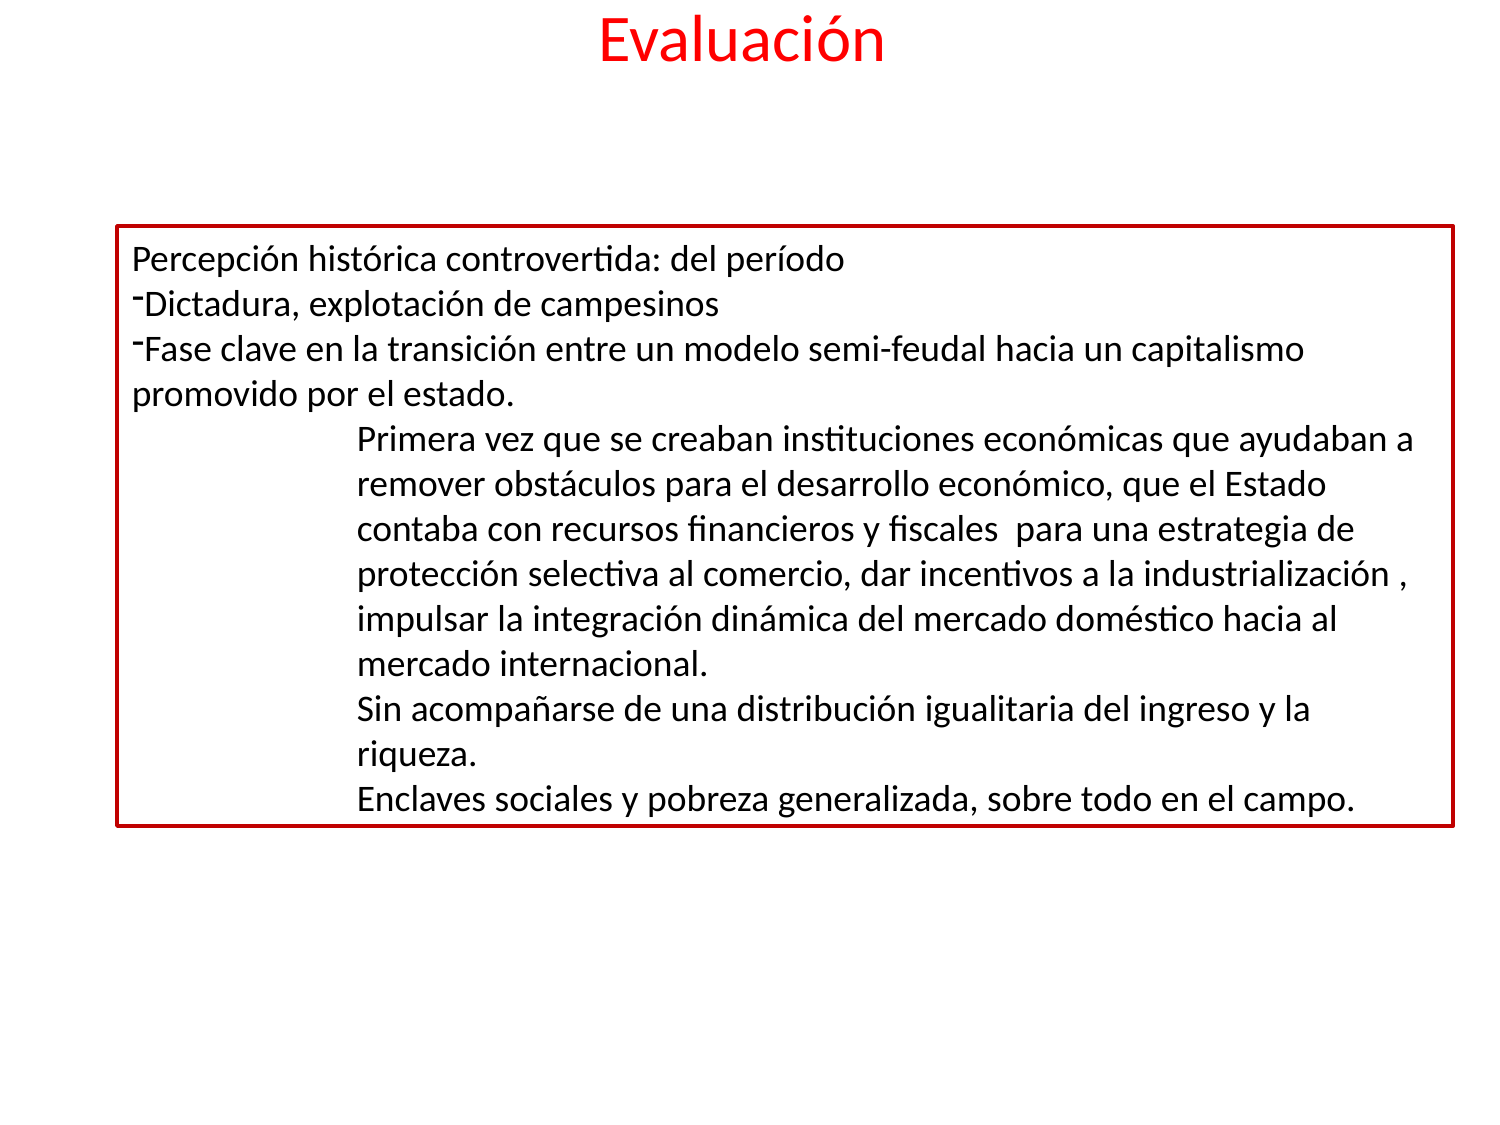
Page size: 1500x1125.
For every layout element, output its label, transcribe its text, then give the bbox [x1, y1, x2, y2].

text_box Percepción histórica controvertida: del período Dictadura, explotación de campesinos Fase clave en la transición entre un modelo semi-feudal hacia un capitalismo promovido por el estado. Primera vez que se creaban instituciones económicas que ayudaban a remover obstáculos para el desarrollo económico, que el Estado contaba con recursos financieros y fiscales para una estrategia de protección selectiva al comercio, dar incentivos a la industrialización , impulsar la integración dinámica del mercado doméstico hacia al mercado internacional. Sin acompañarse de una distribución igualitaria del ingreso y la riqueza. Enclaves sociales y pobreza generalizada, sobre todo en el campo. [117, 226, 1453, 826]
title Evaluación [75, 0, 1425, 106]
